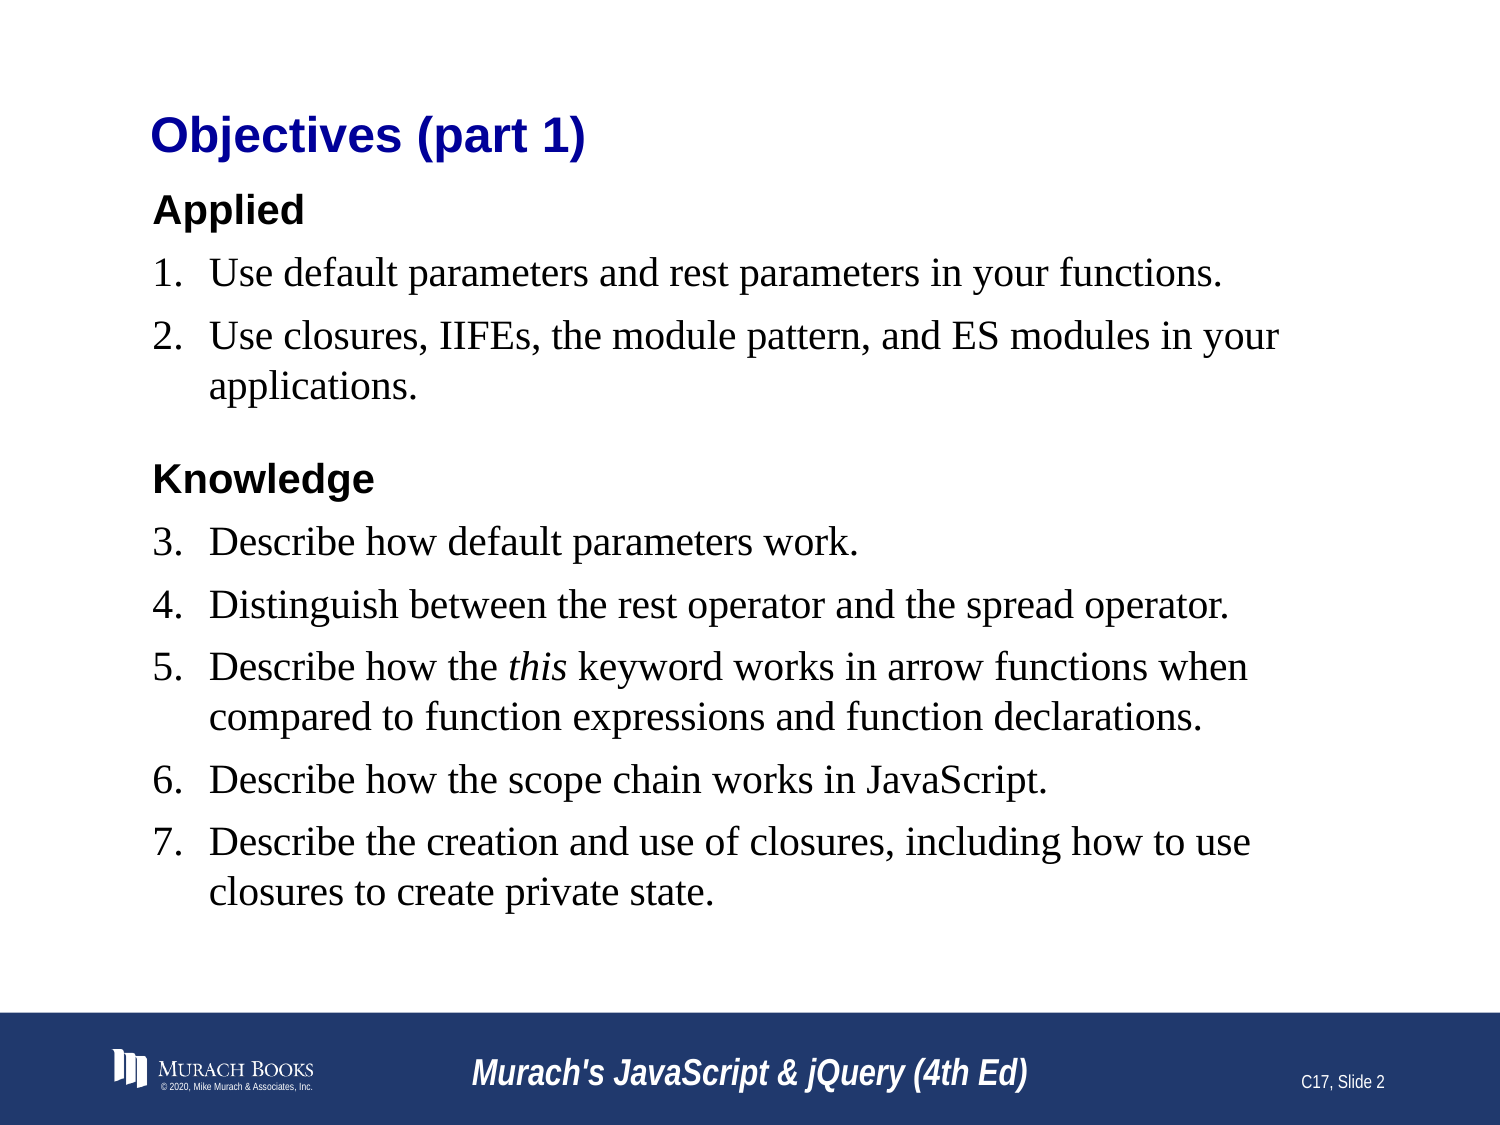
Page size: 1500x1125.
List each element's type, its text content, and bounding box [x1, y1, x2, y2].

footer © 2020, Mike Murach & Associates, Inc. [12, 1025, 463, 1100]
slide_number C17, Slide 2 [1087, 1025, 1400, 1100]
list Applied Use default parameters and rest parameters in your functions. Use closures, IIFEs, the module pattern, and ES modules in your applications. Knowledge Describe how default parameters work. Distinguish between the rest operator and the spread operator. Describe how the this keyword works in arrow functions when compared to function expressions and function declarations. Describe how the scope chain works in JavaScript. Describe the creation and use of closures, including how to use closures to create private state. [137, 174, 1350, 975]
title Objectives (part 1) [150, 102, 1350, 164]
slide_number Murach's JavaScript & jQuery (4th Ed) [463, 1025, 1050, 1100]
